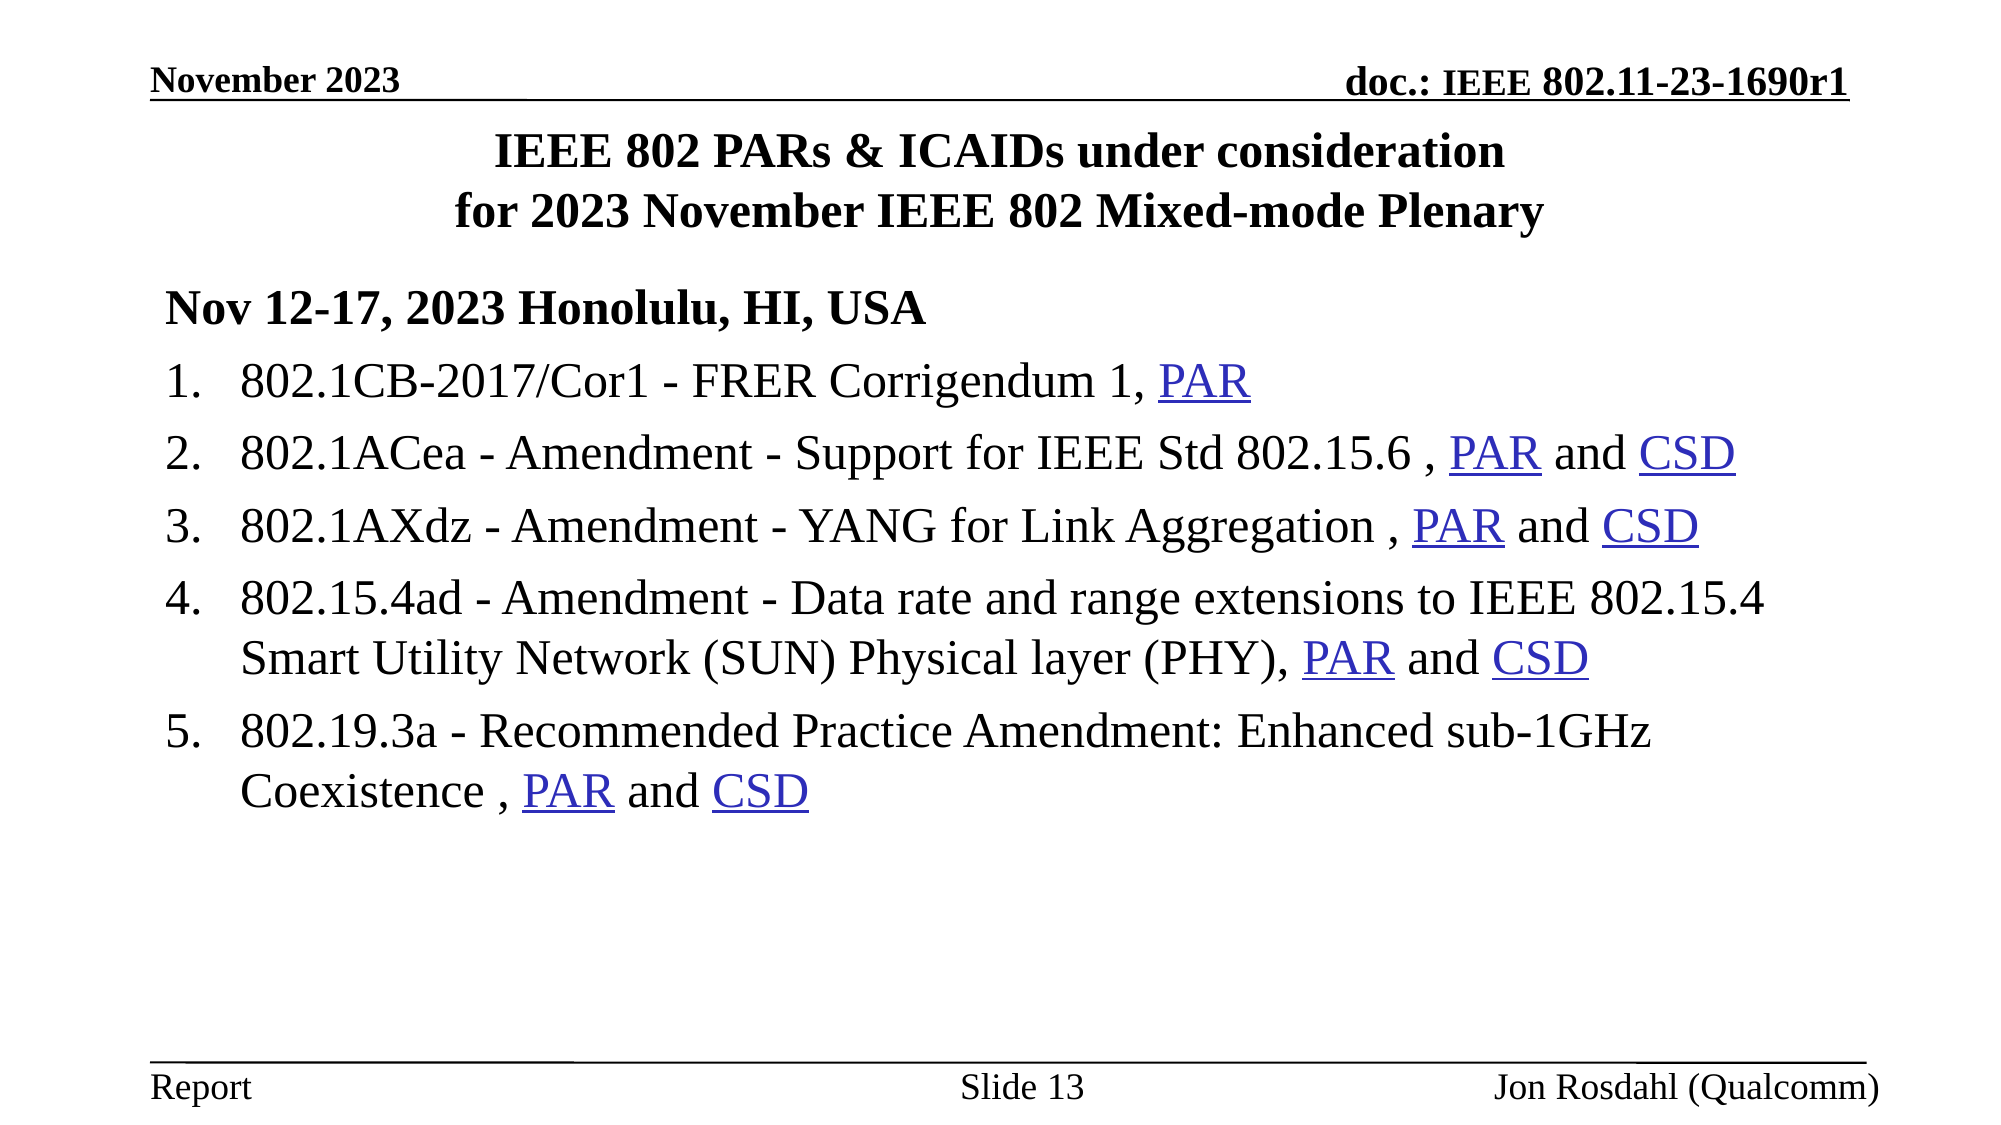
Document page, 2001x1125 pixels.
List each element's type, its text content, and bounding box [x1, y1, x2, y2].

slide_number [149, 49, 431, 100]
slide_number Slide 13 [950, 1061, 1095, 1125]
footer Jon Rosdahl (Qualcomm) [1436, 1061, 1881, 1108]
title IEEE 802 PARs & ICAIDs under consideration for 2023 November IEEE 802 Mixed-mode Plenary [149, 112, 1850, 244]
list Nov 12-17, 2023 Honolulu, HI, USA 802.1CB-2017/Cor1 - FRER Corrigendum 1, PAR 802.1ACea - Amendment - Support for IEEE Std 802.15.6 , PAR and CSD 802.1AXdz - Amendment - YANG for Link Aggregation , PAR and CSD 802.15.4ad - Amendment - Data rate and range extensions to IEEE 802.15.4 Smart Utility Network (SUN) Physical layer (PHY), PAR and CSD 802.19.3a - Recommended Practice Amendment: Enhanced sub-1GHz Coexistence , PAR and CSD [149, 266, 1881, 1039]
